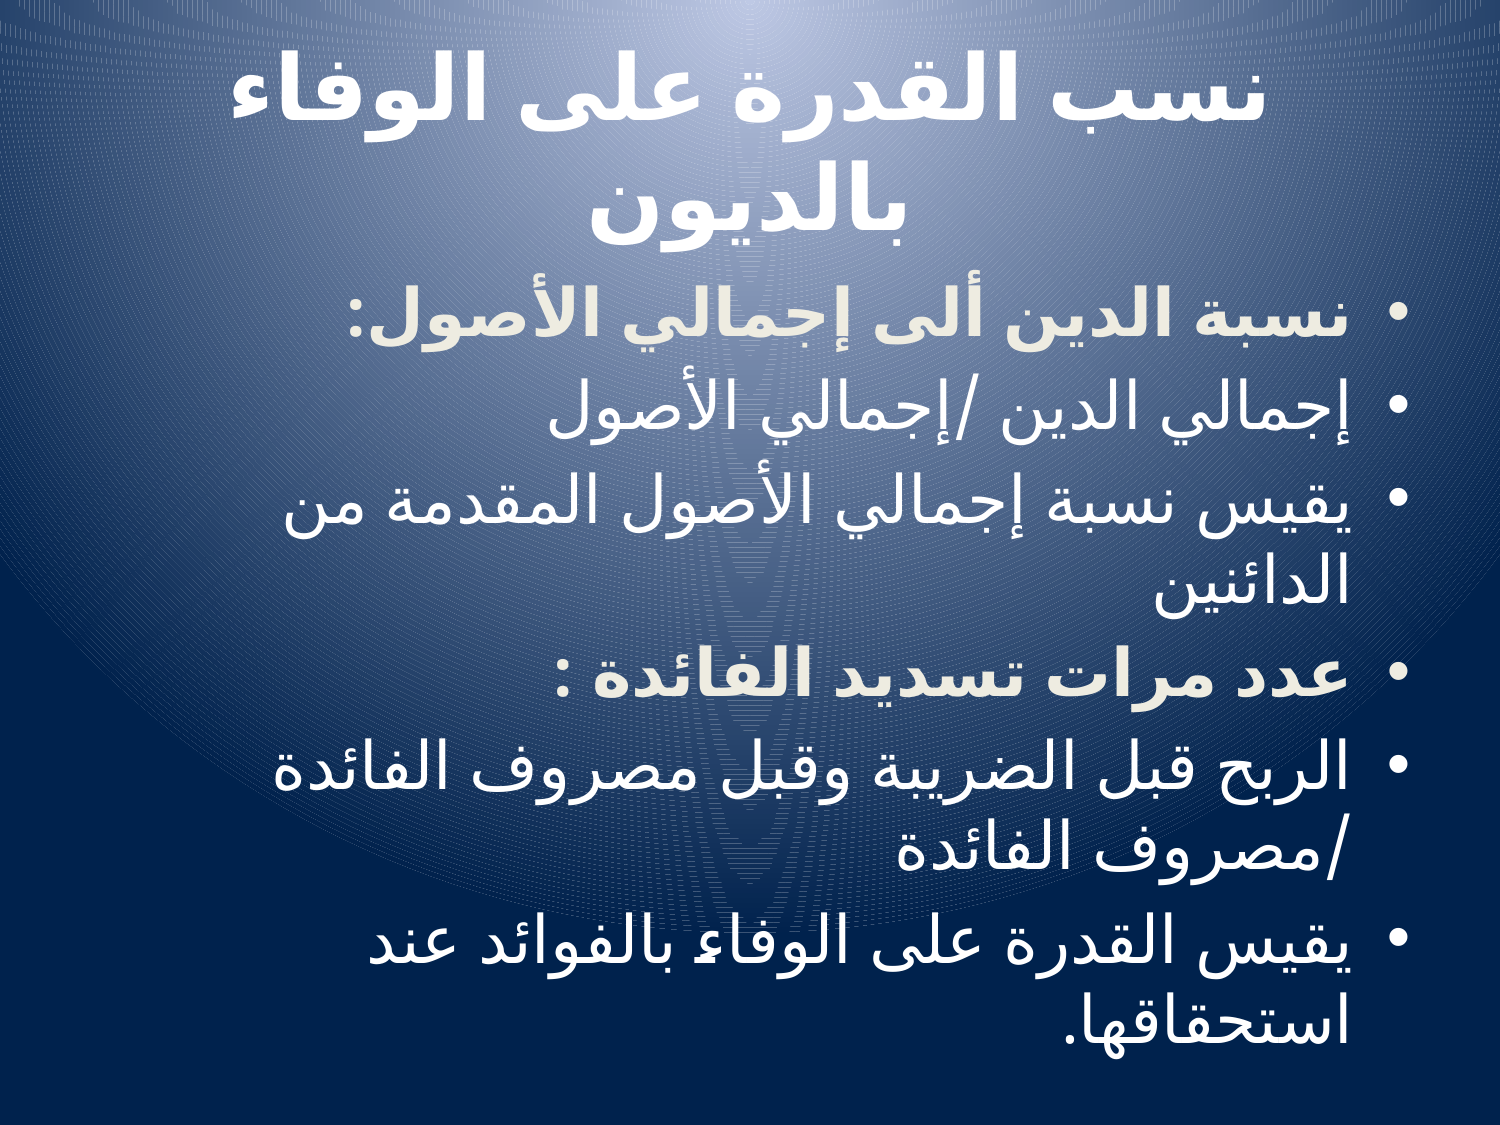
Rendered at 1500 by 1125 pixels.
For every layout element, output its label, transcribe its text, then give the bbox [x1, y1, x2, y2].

list نسبة الدين ألى إجمالي الأصول: إجمالي الدين /إجمالي الأصول يقيس نسبة إجمالي الأصول المقدمة من الدائنين عدد مرات تسديد الفائدة : الربح قبل الضريبة وقبل مصروف الفائدة /مصروف الفائدة يقيس القدرة على الوفاء بالفوائد عند استحقاقها. [75, 262, 1425, 1005]
title نسب القدرة على الوفاء بالديون [75, 45, 1425, 233]
